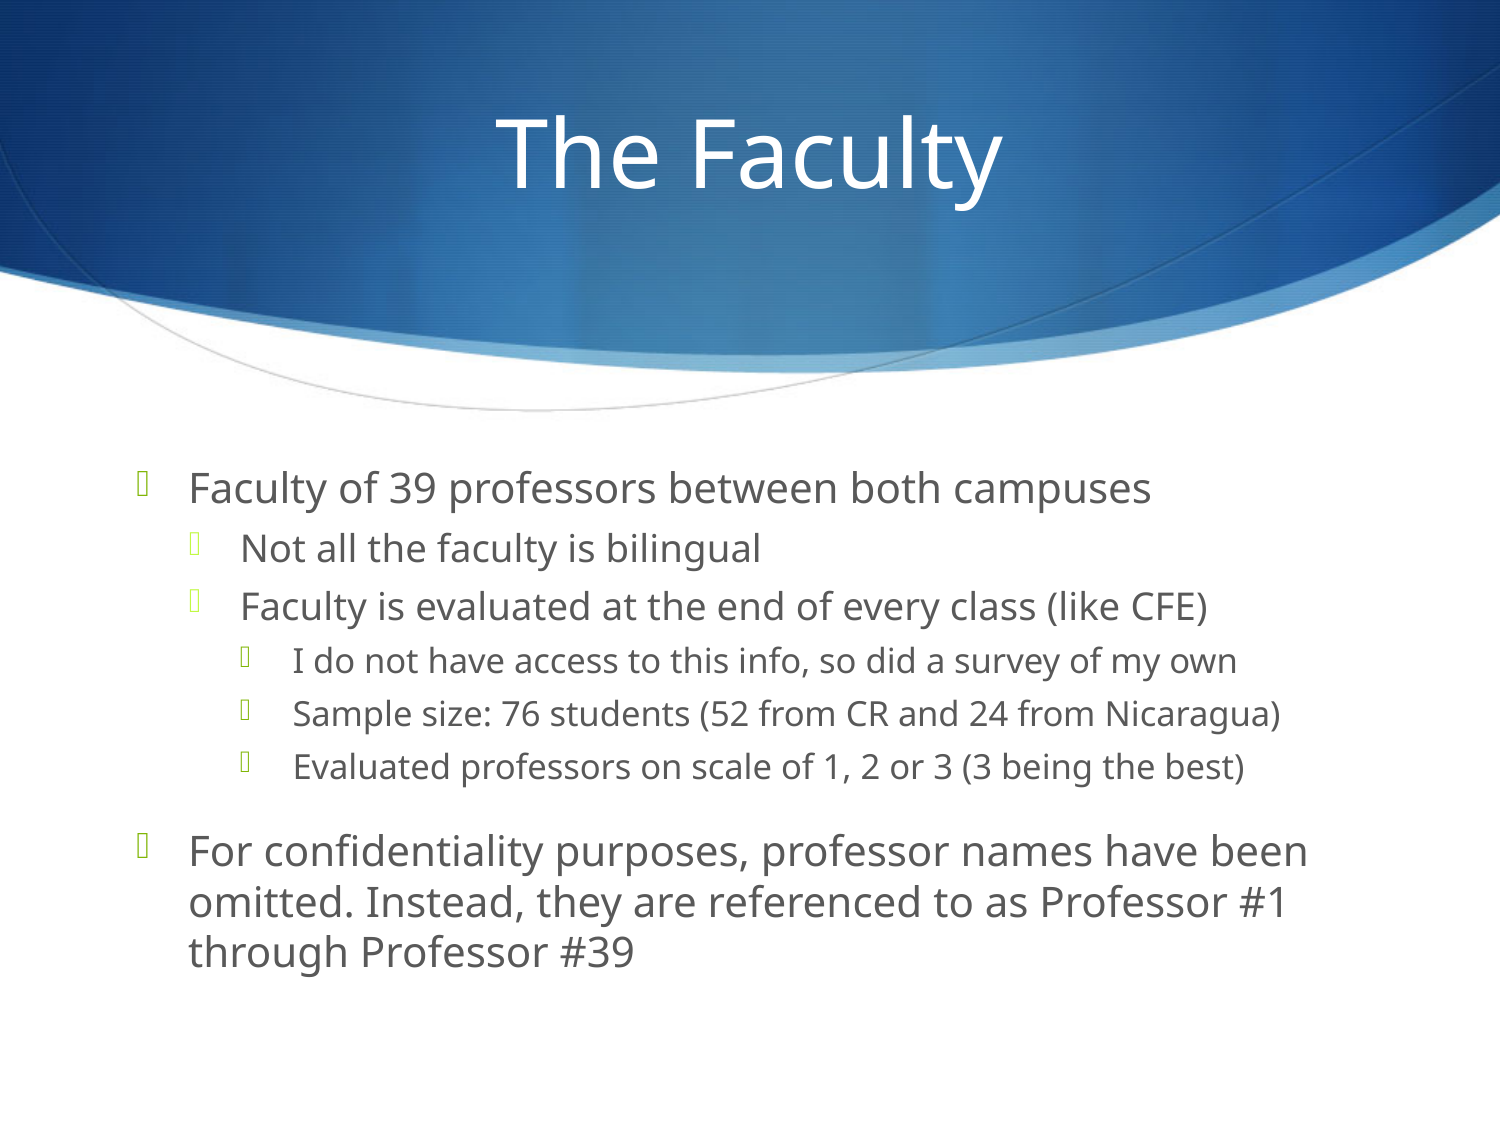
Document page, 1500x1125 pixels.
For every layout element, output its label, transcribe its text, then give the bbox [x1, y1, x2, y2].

picture [0, 0, 1500, 1125]
list Faculty of 39 professors between both campuses Not all the faculty is bilingual Faculty is evaluated at the end of every class (like CFE) I do not have access to this info, so did a survey of my own Sample size: 76 students (52 from CR and 24 from Nicaragua) Evaluated professors on scale of 1, 2 or 3 (3 being the best) For confidentiality purposes, professor names have been omitted. Instead, they are referenced to as Professor #1 through Professor #39 [121, 454, 1379, 991]
title The Faculty [75, 56, 1425, 245]
